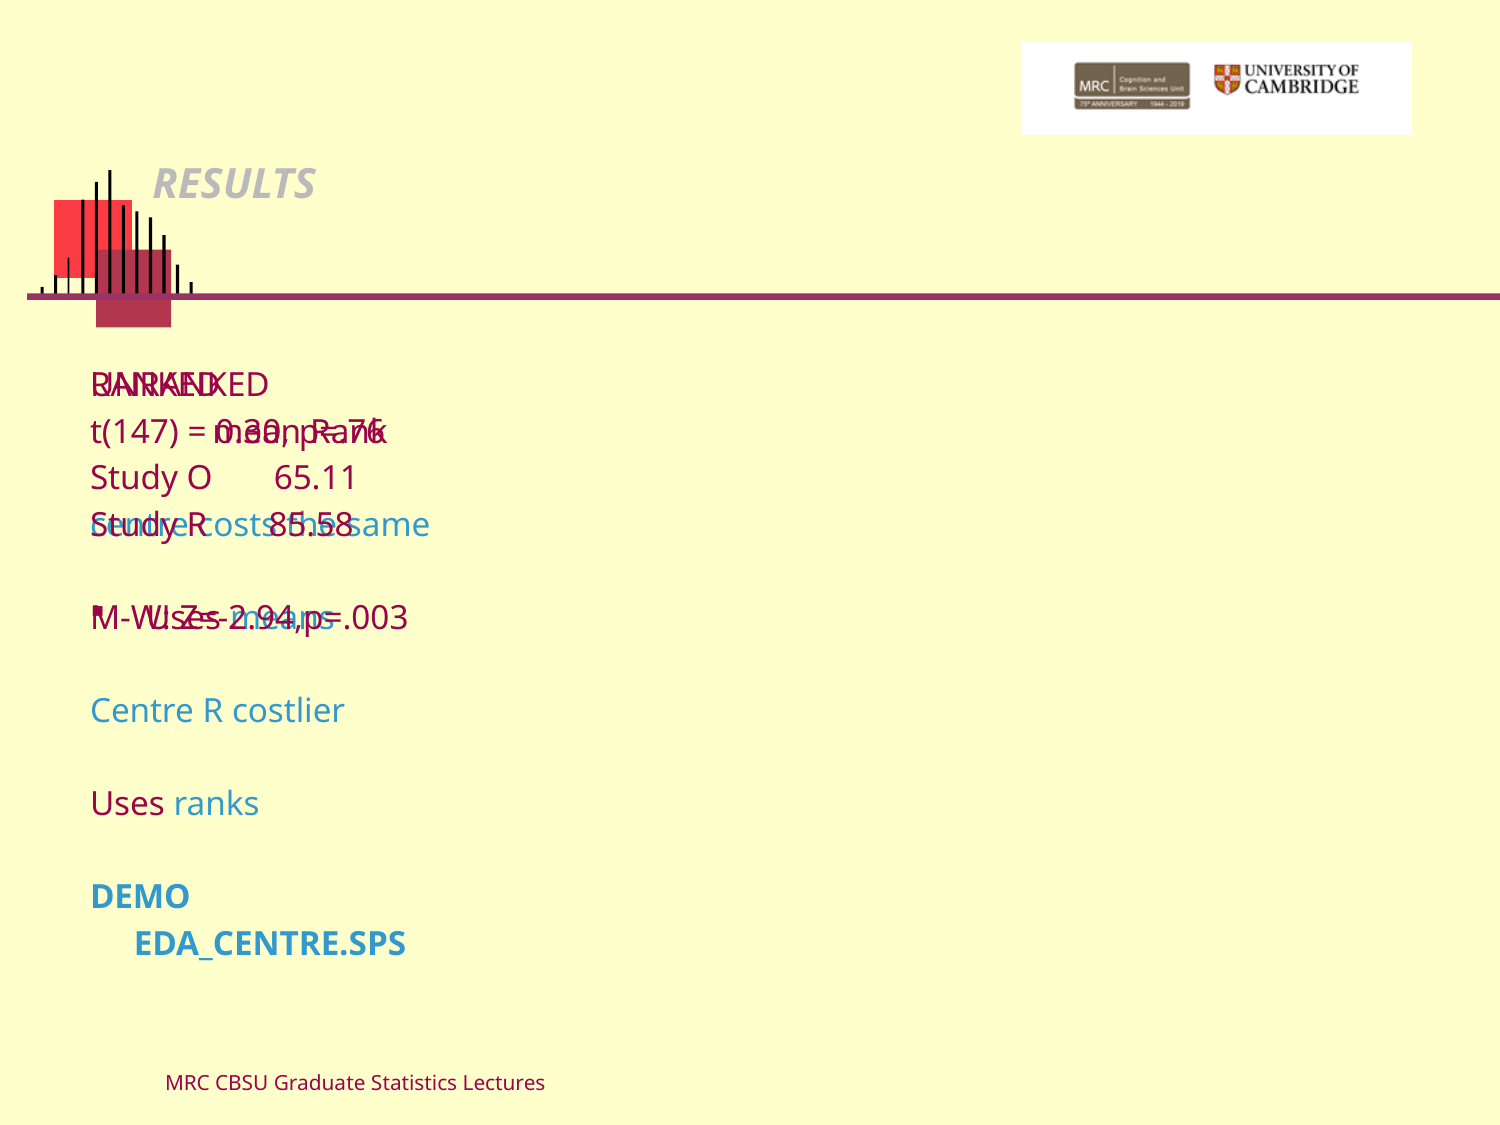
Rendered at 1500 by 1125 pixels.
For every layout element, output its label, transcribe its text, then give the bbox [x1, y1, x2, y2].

title RESULTS [137, 137, 988, 233]
list RANKED mean Rank Study O 65.11 Study R 85.58 M-W: Z=-2.94,p=.003 Centre R costlier Uses ranks DEMO EDA_CENTRE.SPS [75, 262, 1425, 1038]
footer MRC CBSU Graduate Statistics Lectures [149, 1062, 988, 1101]
picture [1021, 42, 1412, 135]
